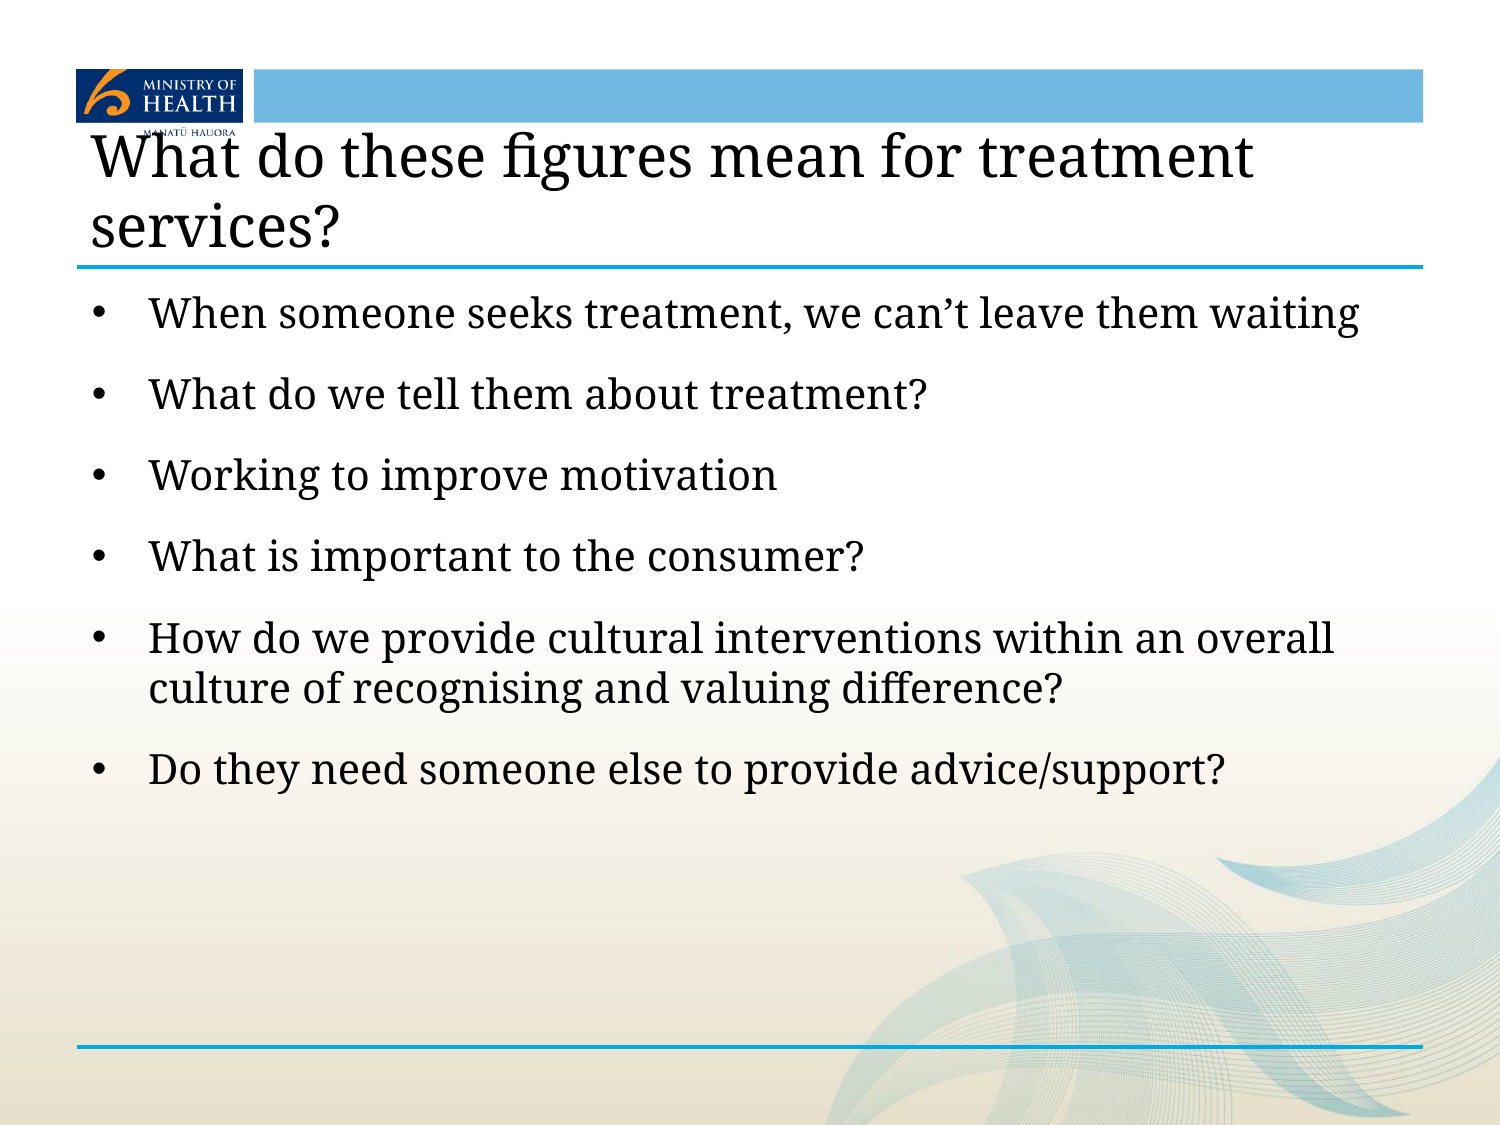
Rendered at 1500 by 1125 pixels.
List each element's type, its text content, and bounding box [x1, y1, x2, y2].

picture [76, 69, 243, 136]
list When someone seeks treatment, we can’t leave them waiting What do we tell them about treatment? Working to improve motivation What is important to the consumer? How do we provide cultural interventions within an overall culture of recognising and valuing difference? Do they need someone else to provide advice/support? [76, 278, 1427, 1022]
picture [0, 350, 1500, 1125]
title What do these figures mean for treatment services? [75, 137, 1425, 268]
